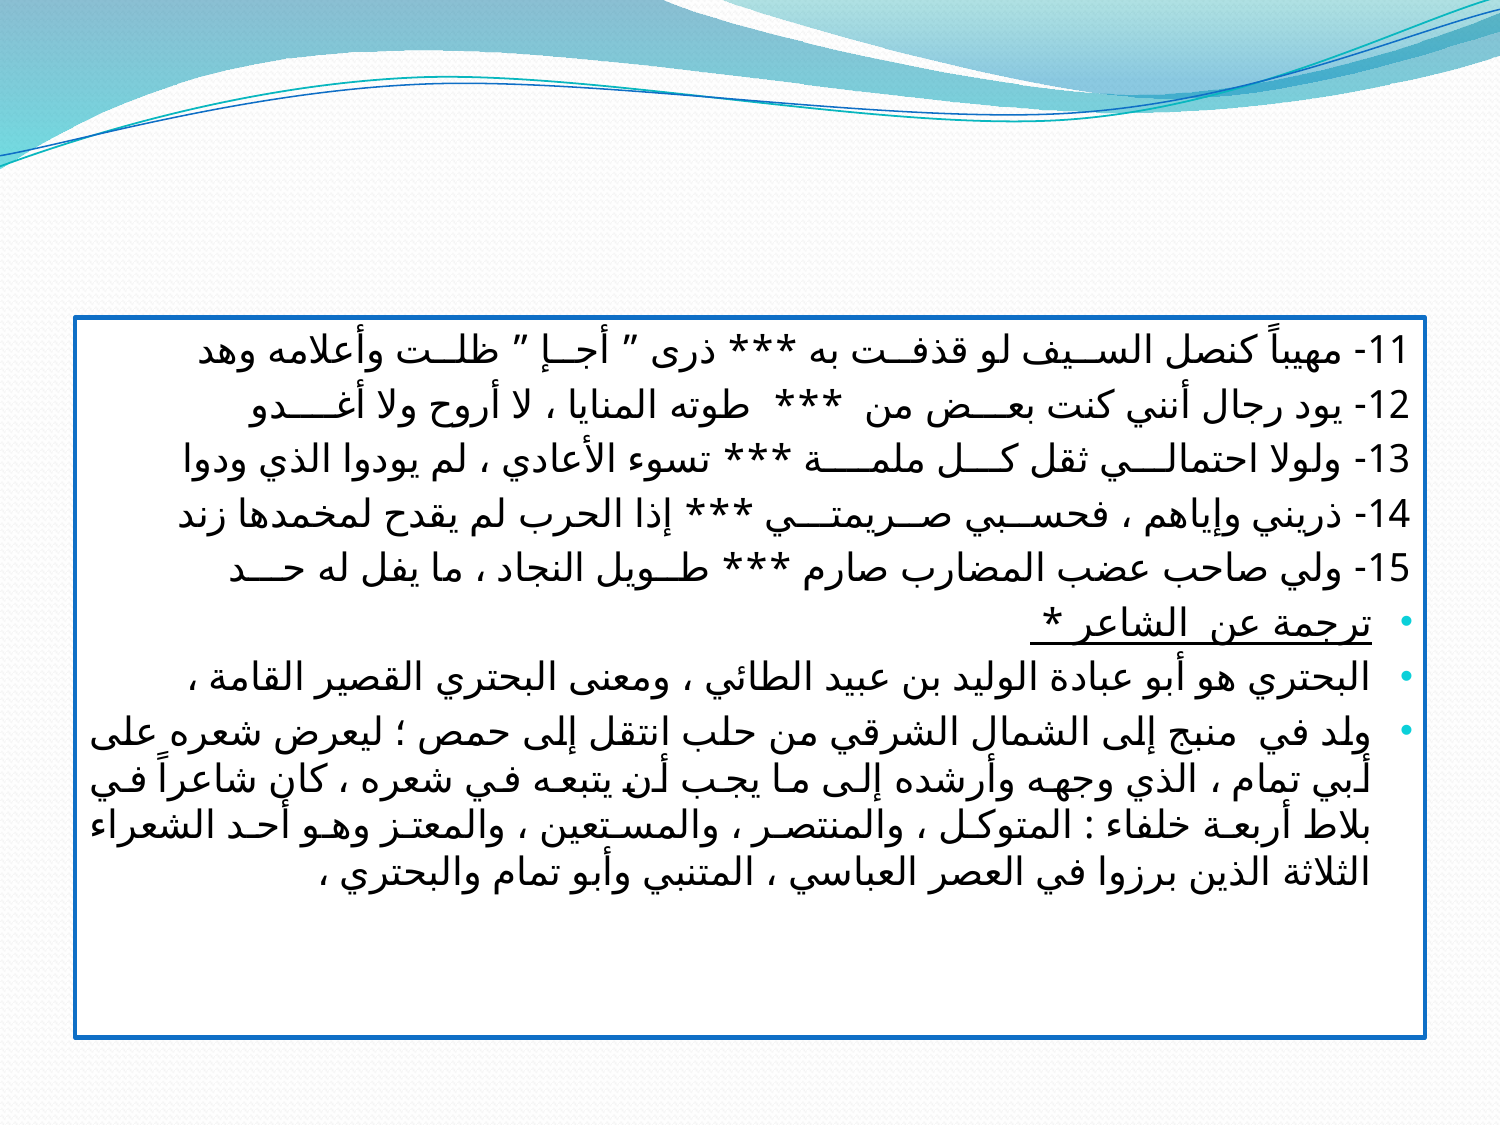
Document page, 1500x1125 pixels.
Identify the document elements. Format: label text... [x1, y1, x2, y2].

list 11- مهيباً كنصل الســيف لو قذفــت به *** ذرى ” أجــإ ” ظلــت وأعلامه وهد 12- يود رجال أنني كنت بعـــض من *** طوته المنايا ، لا أروح ولا أغــــدو 13- ولولا احتمالـــي ثقل كـــل ملمــــة *** تسوء الأعادي ، لم يودوا الذي ودوا 14- ذريني وإياهم ، فحســبي صــريمتـــي *** إذا الحرب لم يقدح لمخمدها زند 15- ولي صاحب عضب المضارب صارم *** طــويل النجاد ، ما يفل له حـــد ترجمة عن الشاعر * البحتري هو أبو عبادة الوليد بن عبيد الطائي ، ومعنى البحتري القصير القامة ، ولد في منبج إلى الشمال الشرقي من حلب انتقل إلى حمص ؛ ليعرض شعره على أبي تمام ، الذي وجهه وأرشده إلى ما يجب أن يتبعه في شعره ، كان شاعراً في بلاط أربعة خلفاء : المتوكل ، والمنتصر ، والمستعين ، والمعتز وهو أحد الشعراء الثلاثة الذين برزوا في العصر العباسي ، المتنبي وأبو تمام والبحتري ، [73, 315, 1427, 1040]
